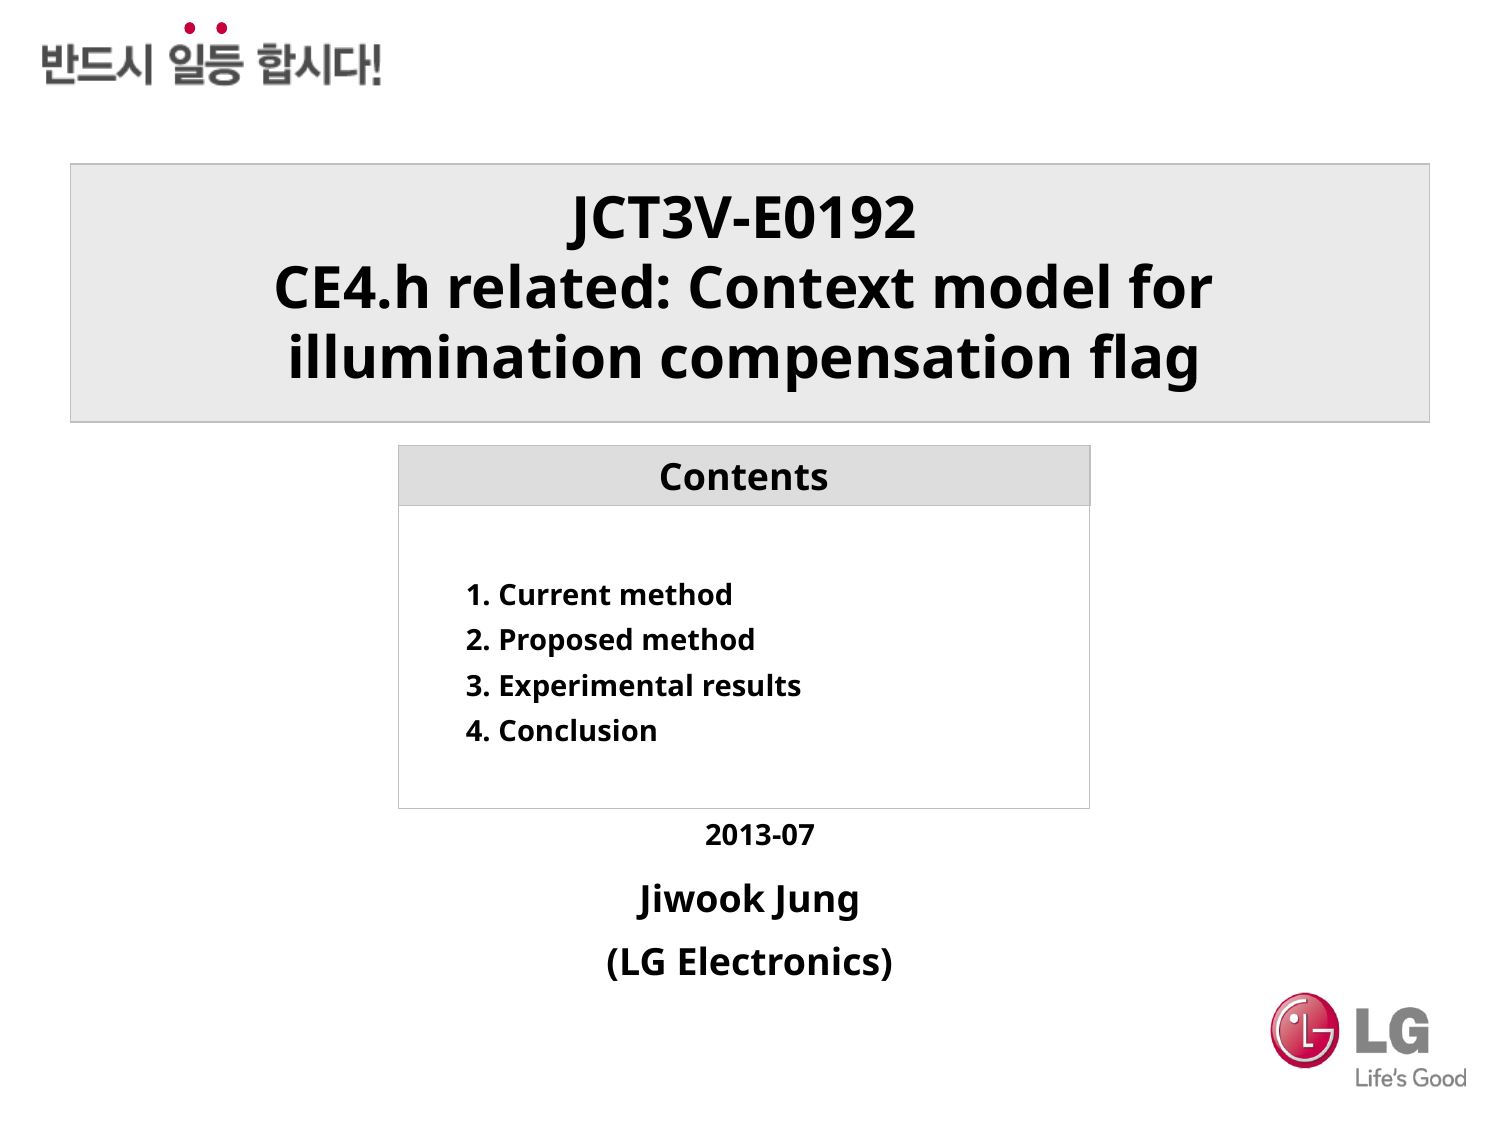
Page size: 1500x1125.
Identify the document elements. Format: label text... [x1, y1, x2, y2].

text_box 1. Current method 2. Proposed method 3. Experimental results 4. Conclusion [398, 506, 1090, 809]
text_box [31, 21, 384, 97]
text_box Contents [398, 445, 1090, 506]
text_box 2013-07 [689, 808, 831, 860]
text_box JCT3V-E0192 CE4.h related: Context model for illumination compensation flag [93, 172, 1395, 398]
text_box Jiwook Jung (LG Electronics) [363, 867, 1137, 991]
picture [1269, 985, 1466, 1093]
text_box [70, 163, 1430, 422]
